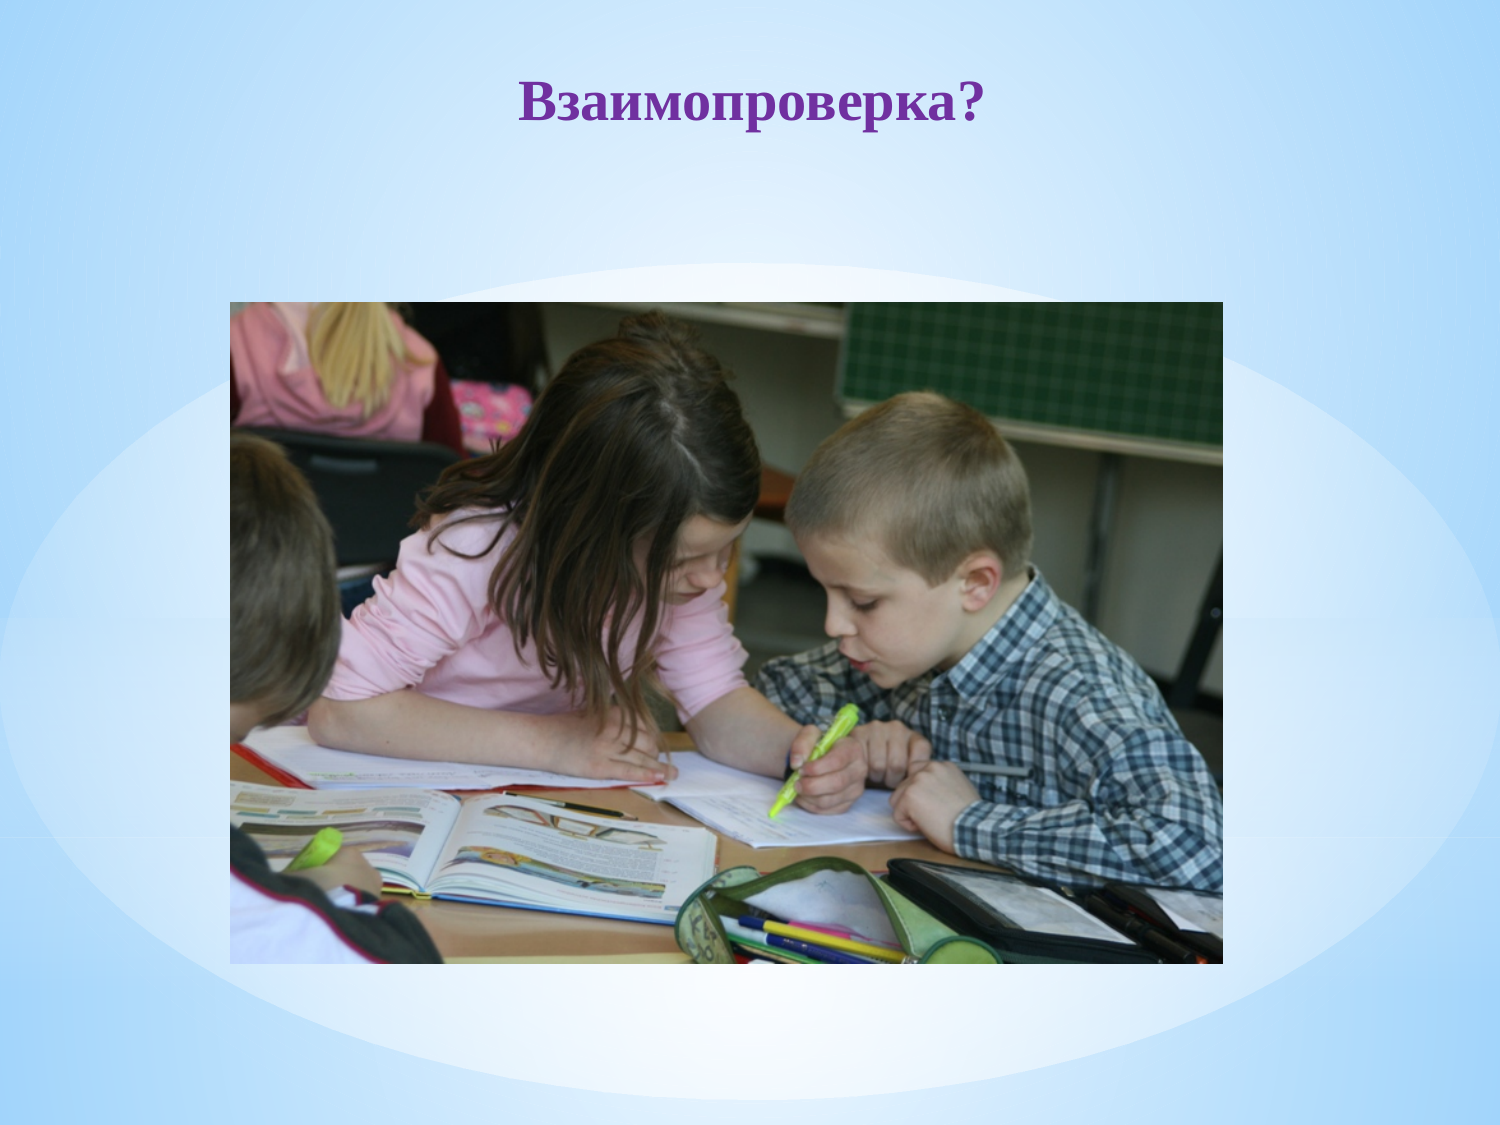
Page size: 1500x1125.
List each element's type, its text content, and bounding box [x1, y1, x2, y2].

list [229, 302, 1223, 964]
title Взаимопроверка? [218, 54, 1287, 243]
